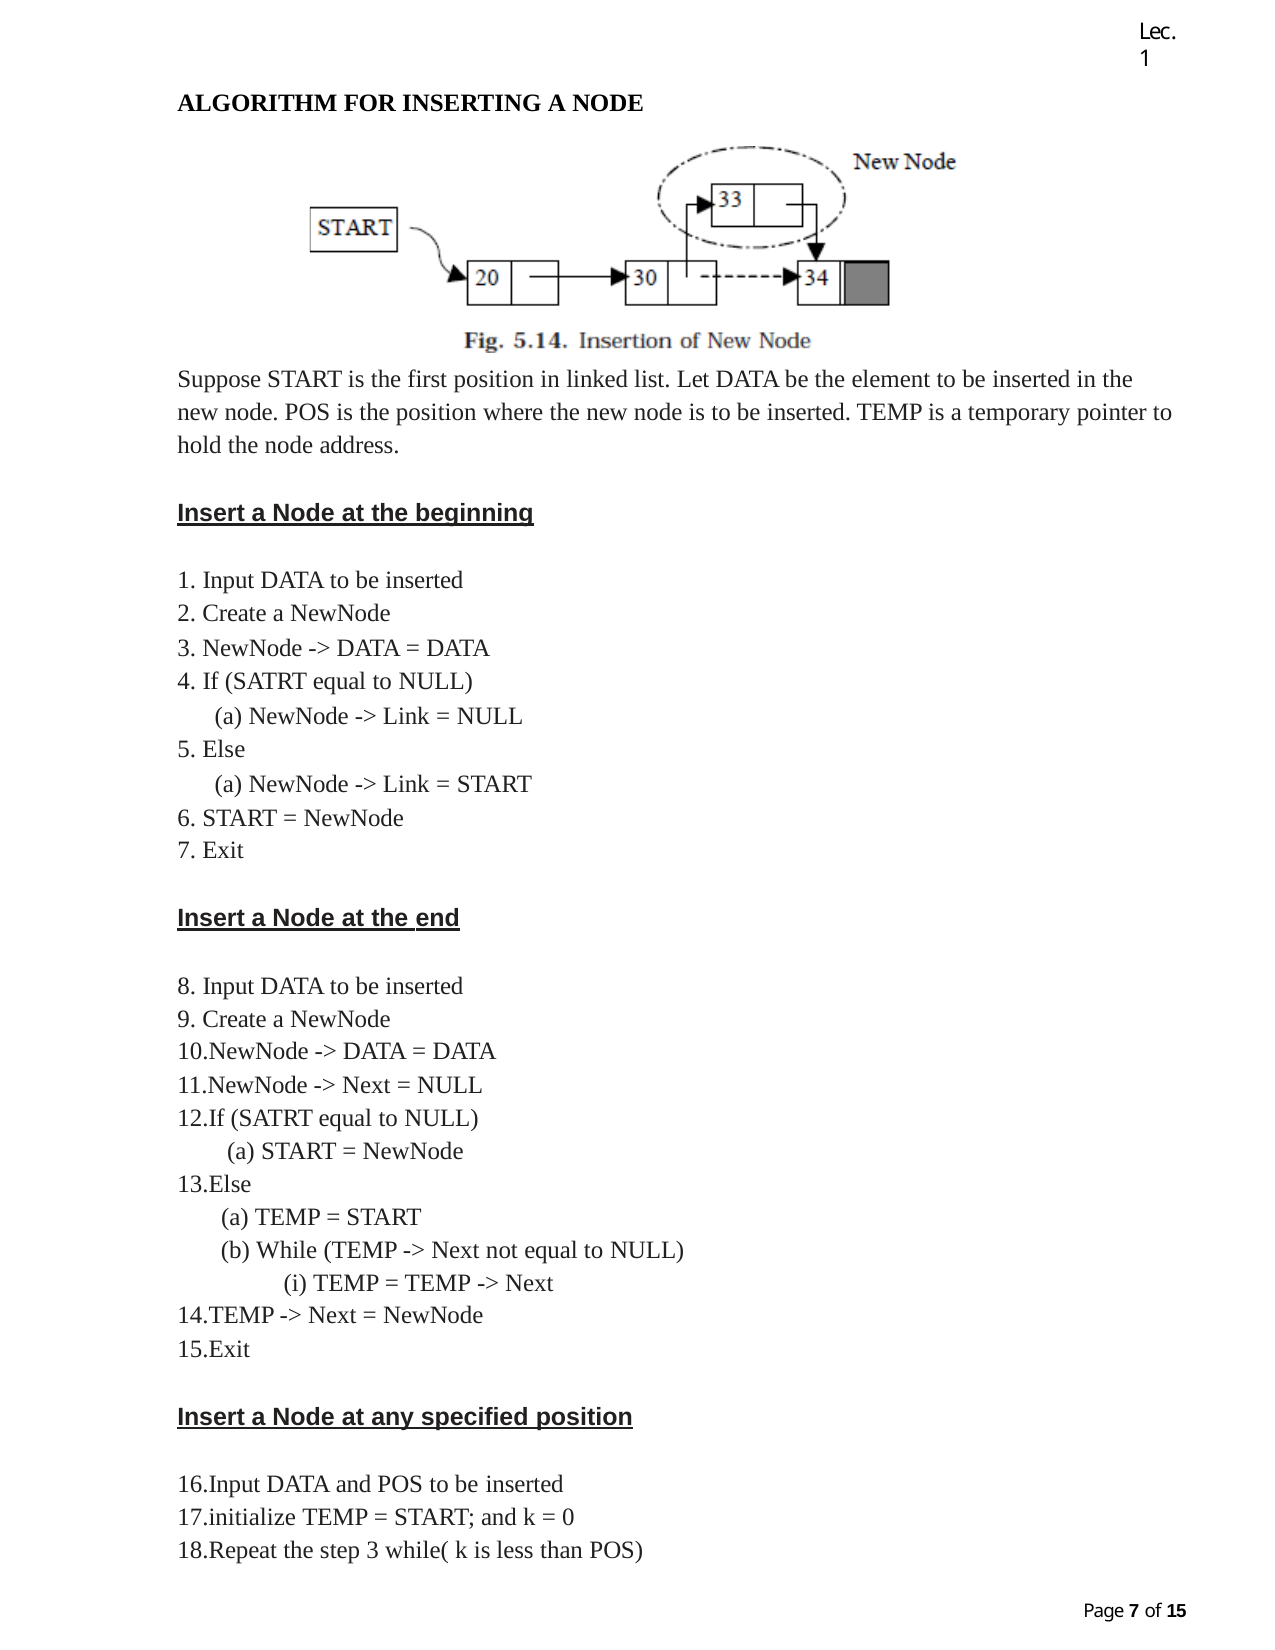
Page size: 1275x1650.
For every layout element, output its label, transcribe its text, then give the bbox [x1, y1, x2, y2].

slide_number Page 10 of 15 [1081, 1601, 1189, 1650]
text_box ALGORITHM FOR INSERTING A NODE [175, 84, 649, 117]
text_box Suppose START is the first position in linked list. Let DATA be the element to be inserted in the new node. POS is the position where the new node is to be inserted. TEMP is a temporary pointer to hold the node address. Insert a Node at the beginning Input DATA to be inserted Create a NewNode NewNode -> DATA = DATA If (SATRT equal to NULL) NewNode -> Link = NULL Else NewNode -> Link = START START = NewNode Exit Insert a Node at the end Input DATA to be inserted Create a NewNode NewNode -> DATA = DATA NewNode -> Next = NULL If (SATRT equal to NULL) START = NewNode Else TEMP = START While (TEMP -> Next not equal to NULL) TEMP = TEMP -> Next TEMP -> Next = NewNode Exit Insert a Node at any specified position Input DATA and POS to be inserted initialize TEMP = START; and k = 0 Repeat the step 3 while( k is less than POS) [175, 357, 1183, 1564]
text_box Lec.1 [1136, 14, 1190, 72]
text_box [309, 146, 957, 353]
